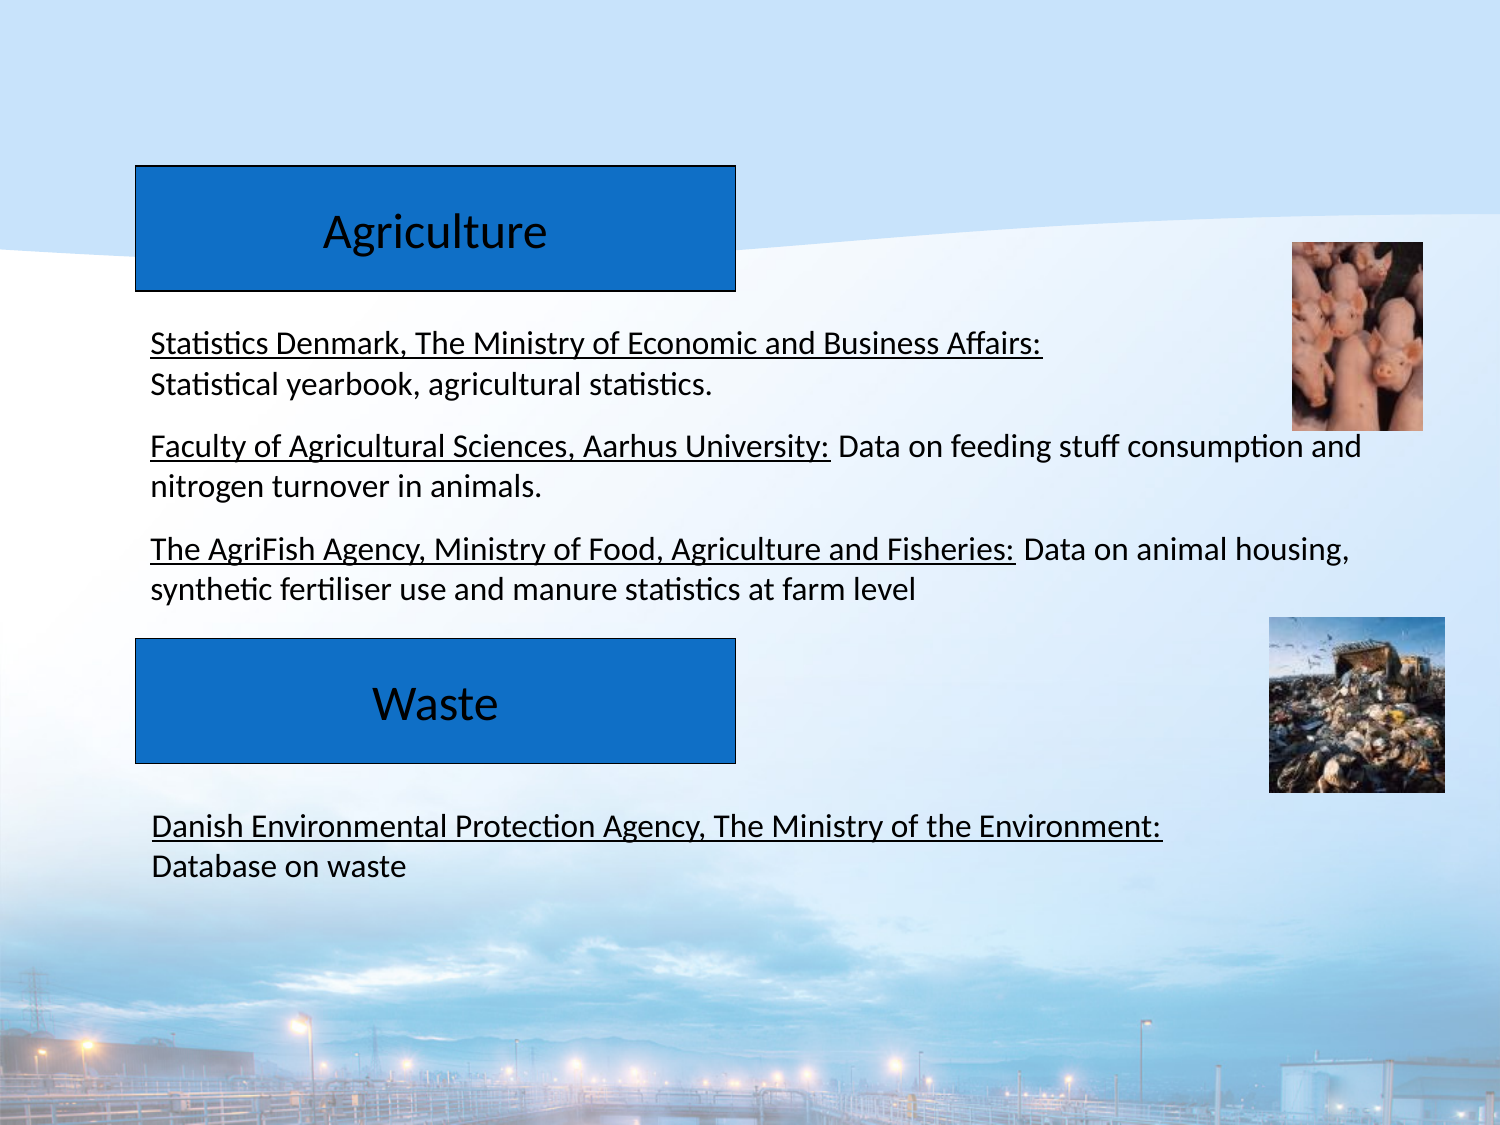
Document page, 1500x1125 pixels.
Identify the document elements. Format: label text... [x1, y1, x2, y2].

text_box Agriculture [135, 165, 736, 291]
text_box Statistics Denmark, The Ministry of Economic and Business Affairs: Statistical yearbook, agricultural statistics. Faculty of Agricultural Sciences, Aarhus University: Data on feeding stuff consumption and nitrogen turnover in animals. The AgriFish Agency, Ministry of Food, Agriculture and Fisheries: Data on animal housing, synthetic fertiliser use and manure statistics at farm level [135, 314, 1436, 615]
text_box Danish Environmental Protection Agency, The Ministry of the Environment: Database on waste [136, 796, 1295, 892]
text_box Waste [135, 638, 736, 764]
picture [0, 215, 1500, 1125]
